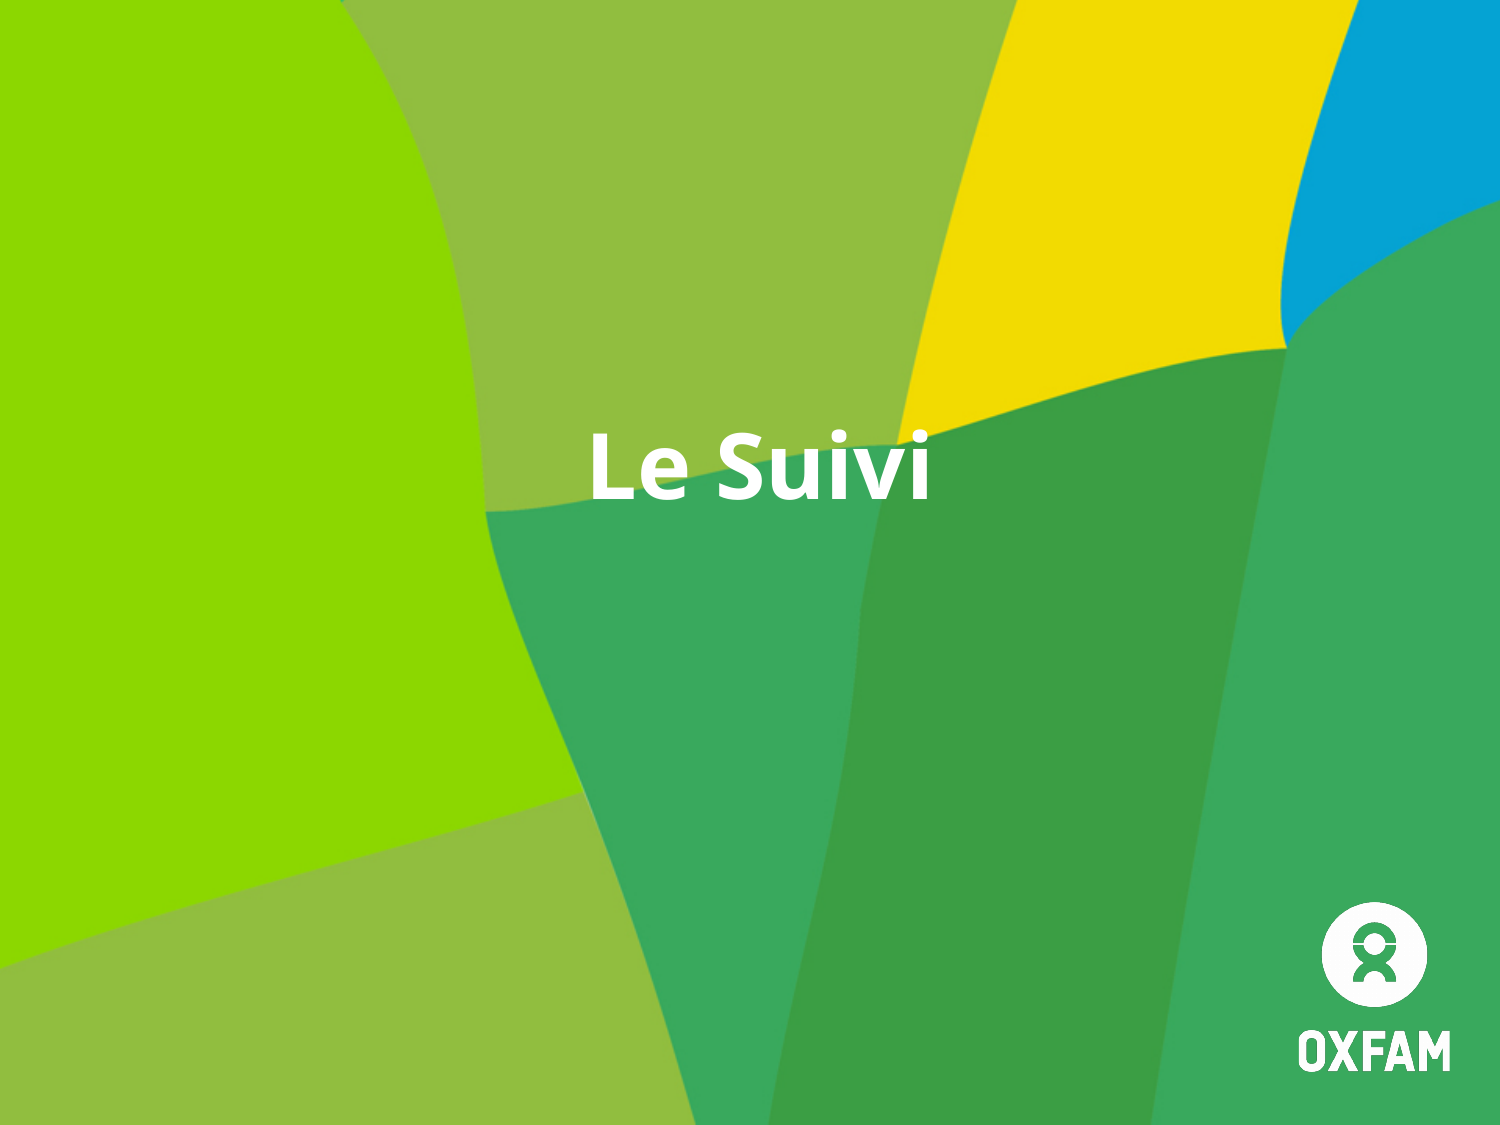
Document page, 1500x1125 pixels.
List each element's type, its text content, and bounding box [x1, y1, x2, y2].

title Le Suivi [65, 371, 1455, 575]
picture [0, 0, 1500, 1125]
